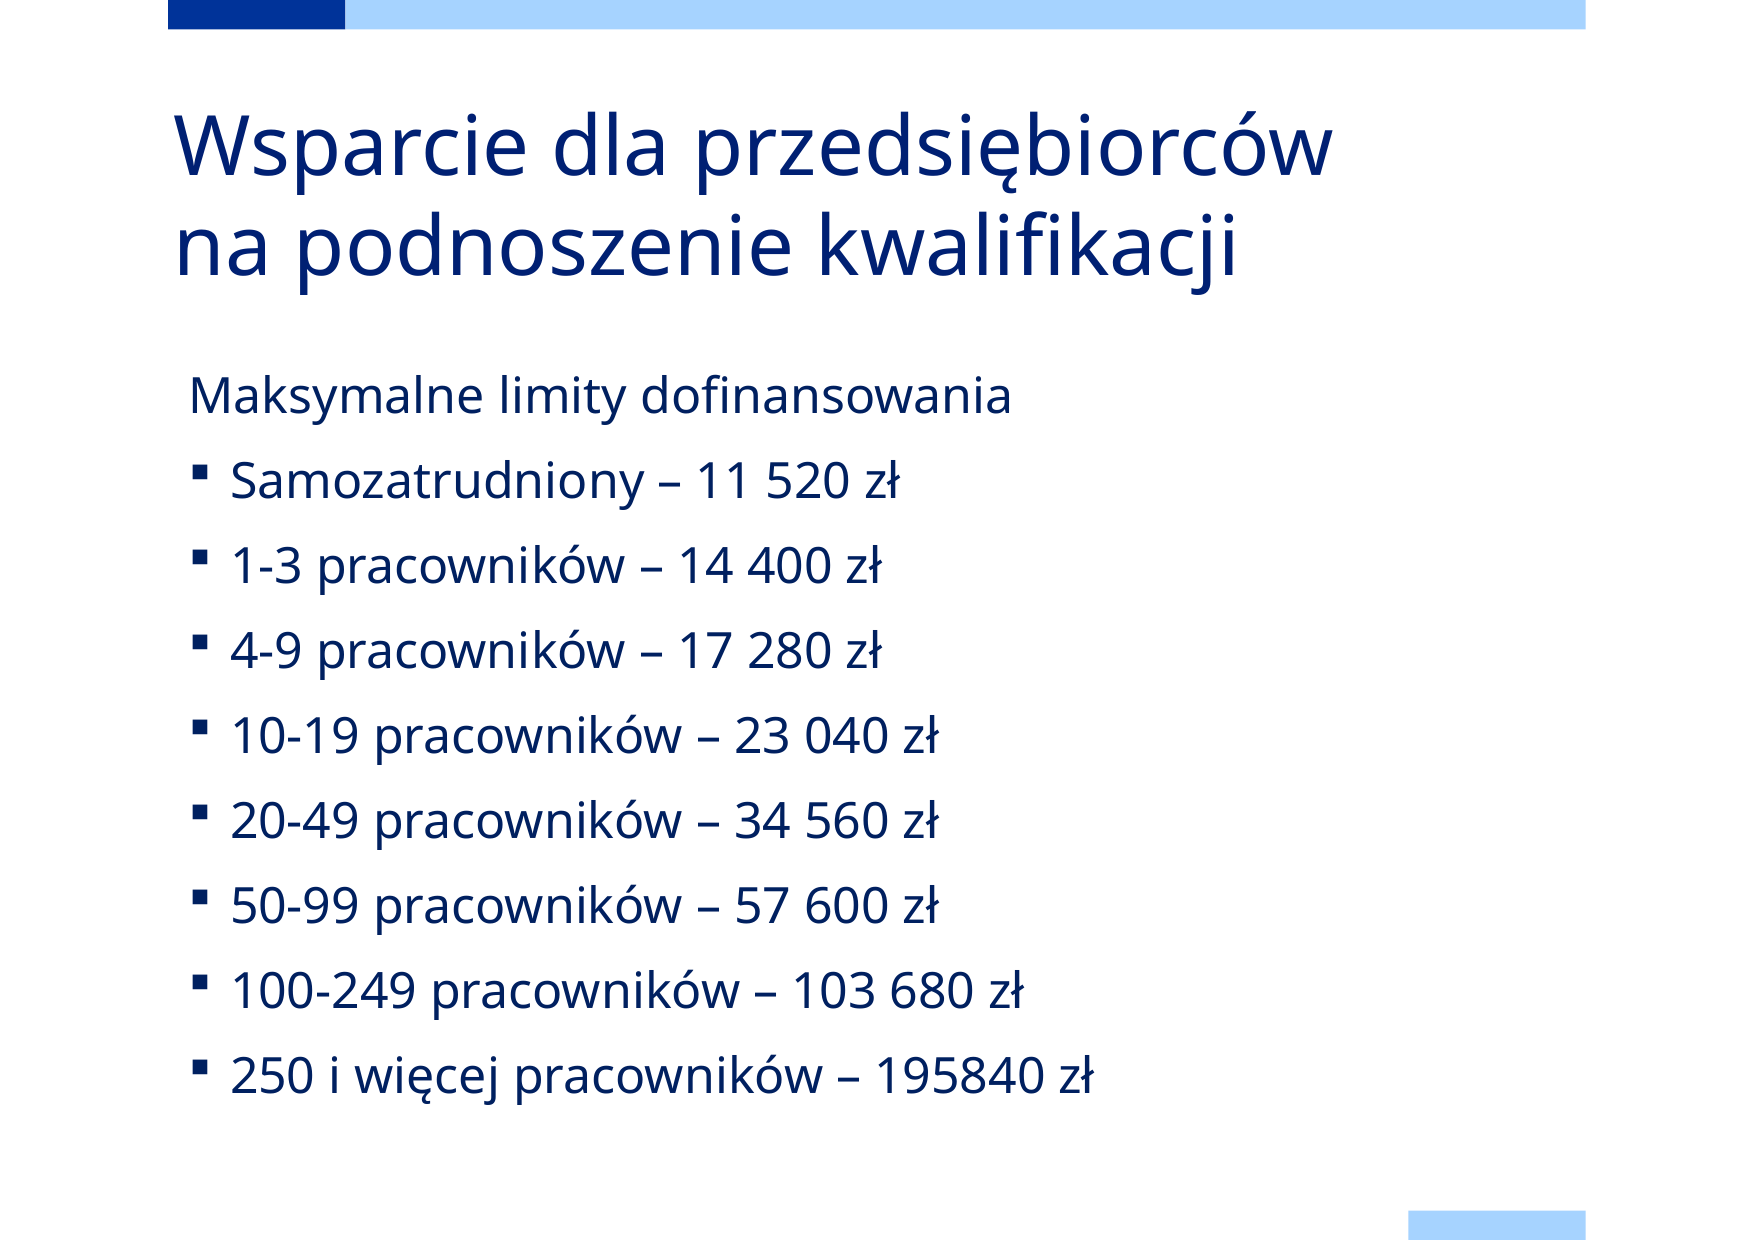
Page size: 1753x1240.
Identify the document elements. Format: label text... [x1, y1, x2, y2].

text_box Maksymalne limity dofinansowania Samozatrudniony – 11 520 zł 1-3 pracowników – 14 400 zł 4-9 pracowników – 17 280 zł 10-19 pracowników – 23 040 zł 20-49 pracowników – 34 560 zł 50-99 pracowników – 57 600 zł 100-249 pracowników – 103 680 zł 250 i więcej pracowników – 195840 zł [173, 356, 1704, 1175]
title Wsparcie dla przedsiębiorców na podnoszenie kwalifikacji [173, 91, 1592, 270]
